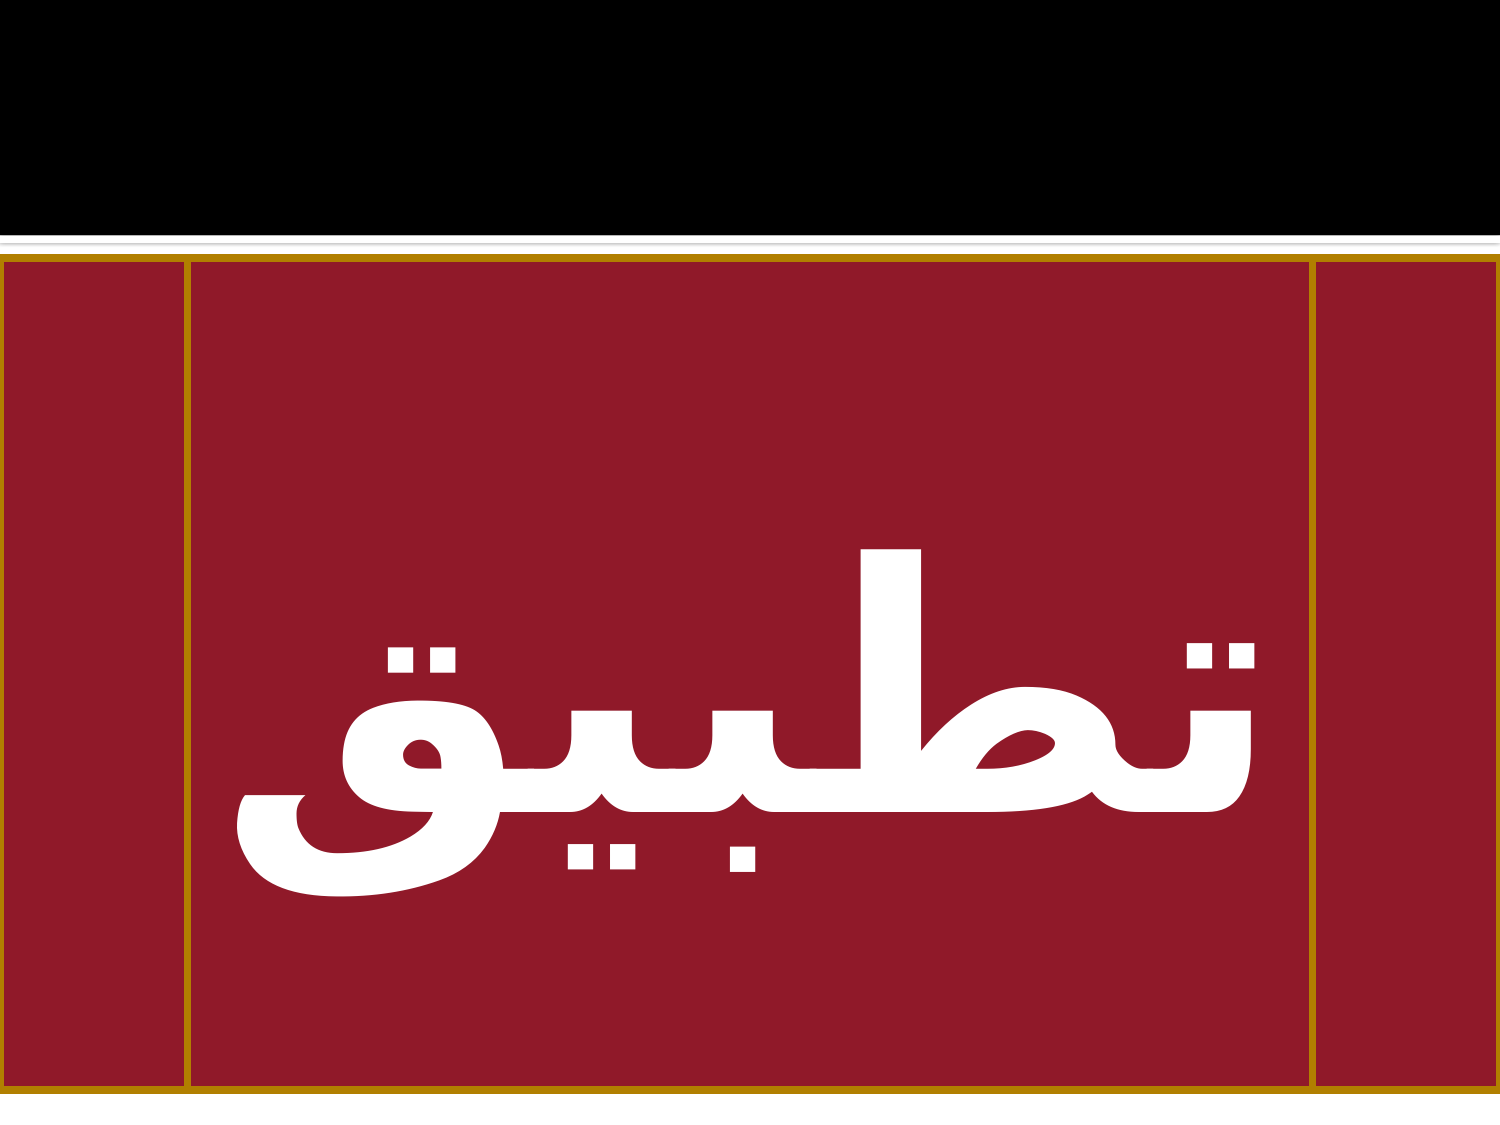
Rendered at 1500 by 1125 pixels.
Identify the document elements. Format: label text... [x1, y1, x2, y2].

text_box تطبيق [0, 254, 1500, 1094]
